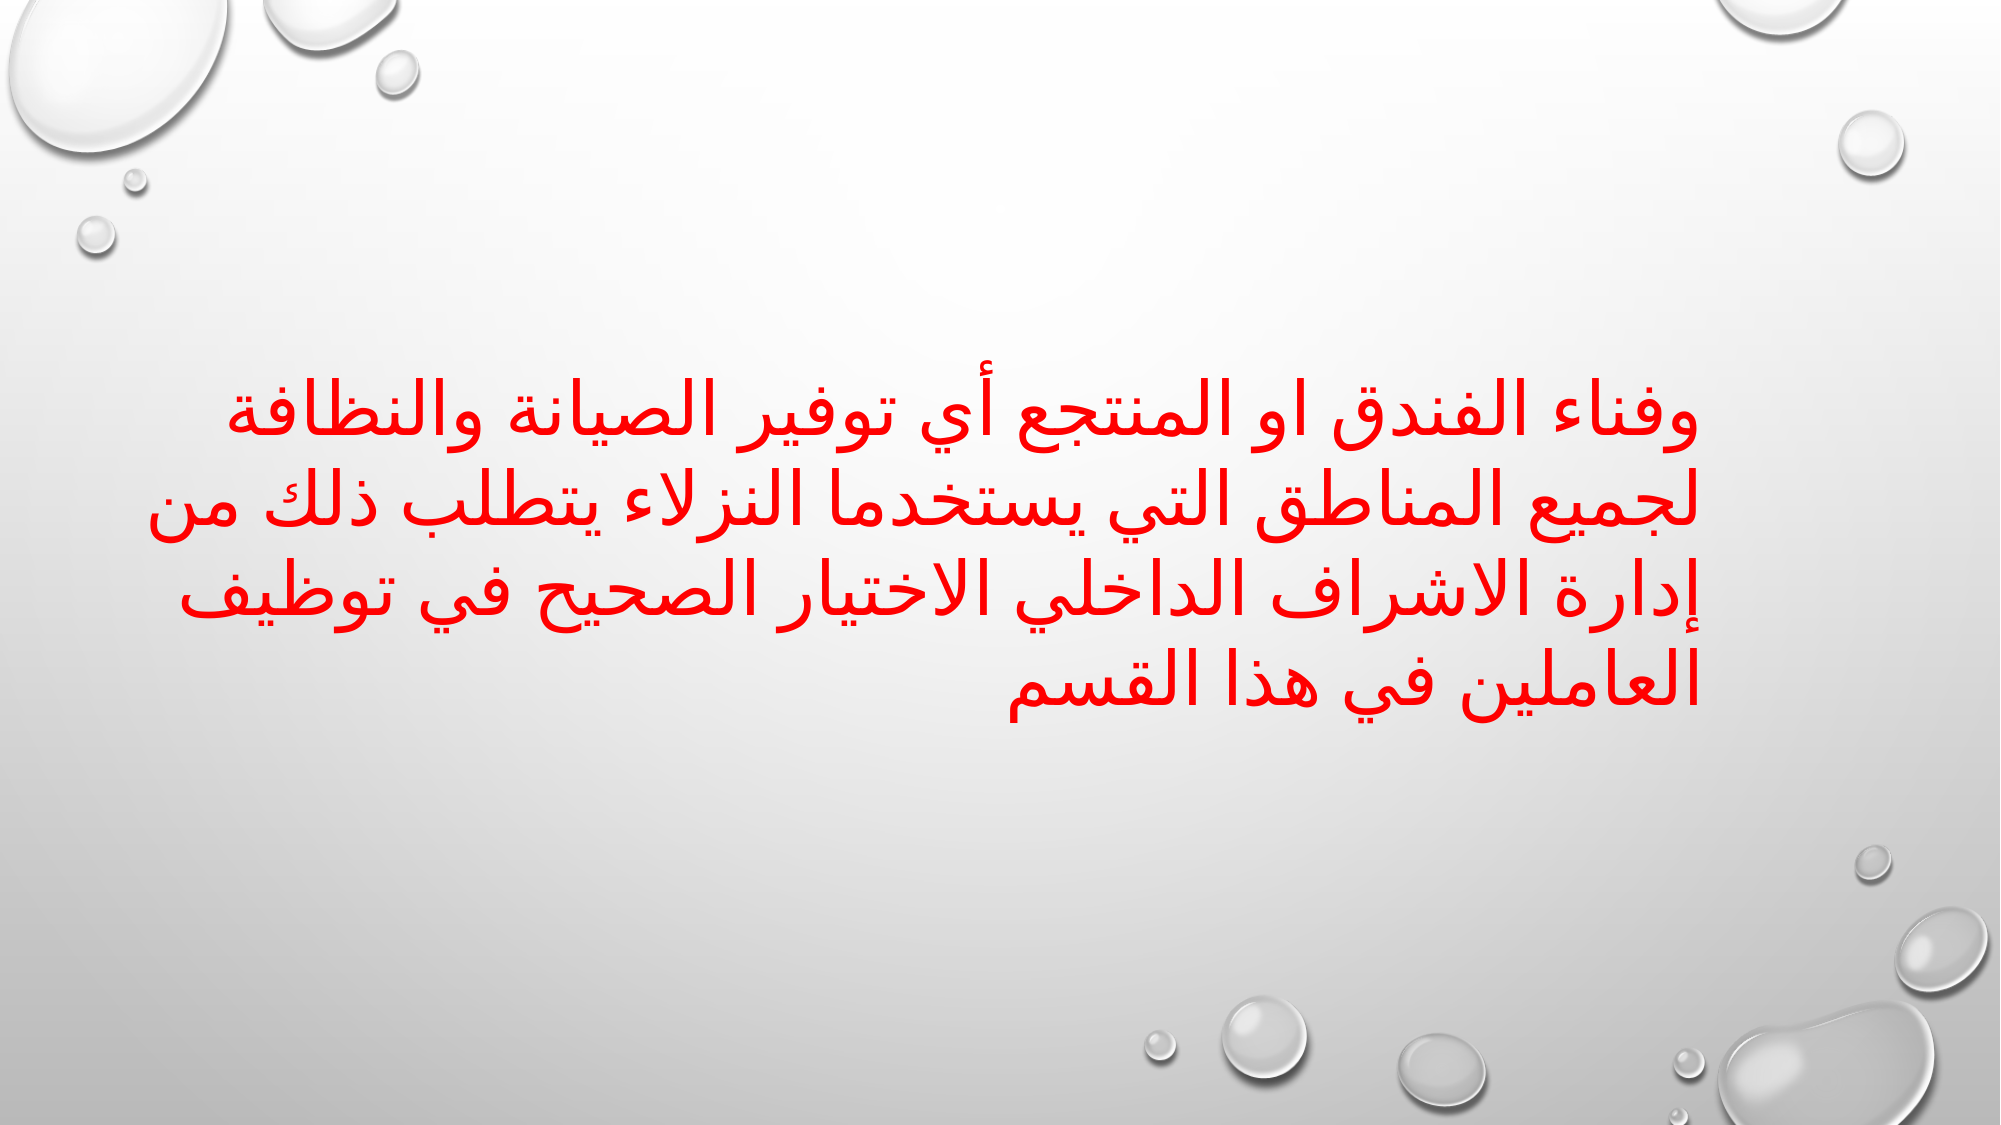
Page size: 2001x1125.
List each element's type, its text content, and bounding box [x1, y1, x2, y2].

picture [0, 0, 2000, 1125]
text_box وفناء الفندق او المنتجع أي توفير الصيانة والنظافة لجميع المناطق التي يستخدما النزلاء يتطلب ذلك من إدارة الاشراف الداخلي الاختيار الصحيح في توظيف العاملين في هذا القسم [105, 353, 1720, 729]
